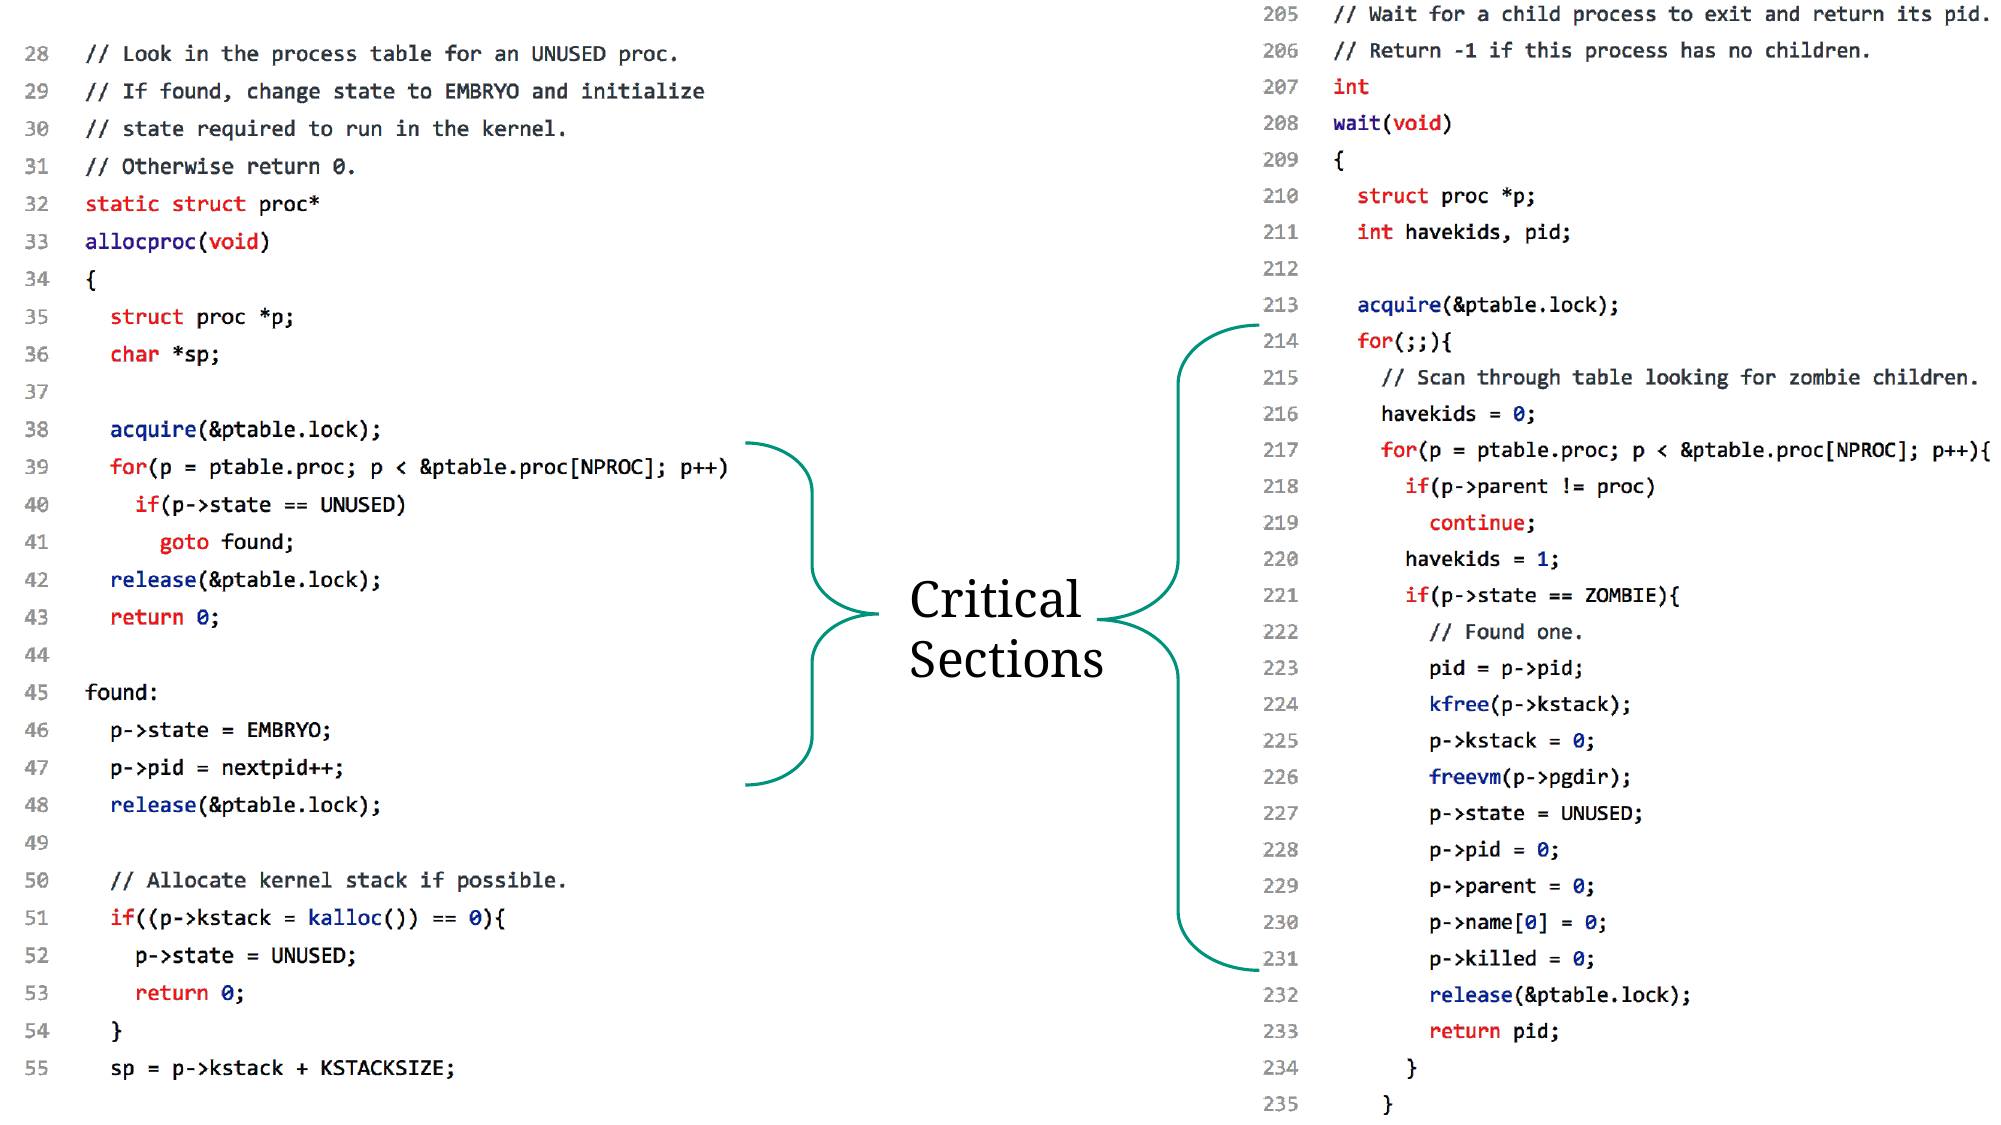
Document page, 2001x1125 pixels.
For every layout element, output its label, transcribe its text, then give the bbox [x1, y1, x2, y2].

text_box [1096, 324, 1252, 971]
picture [1252, 0, 2000, 1125]
text_box [745, 442, 879, 786]
text_box Critical Sections [895, 560, 1135, 695]
picture [16, 38, 739, 1087]
